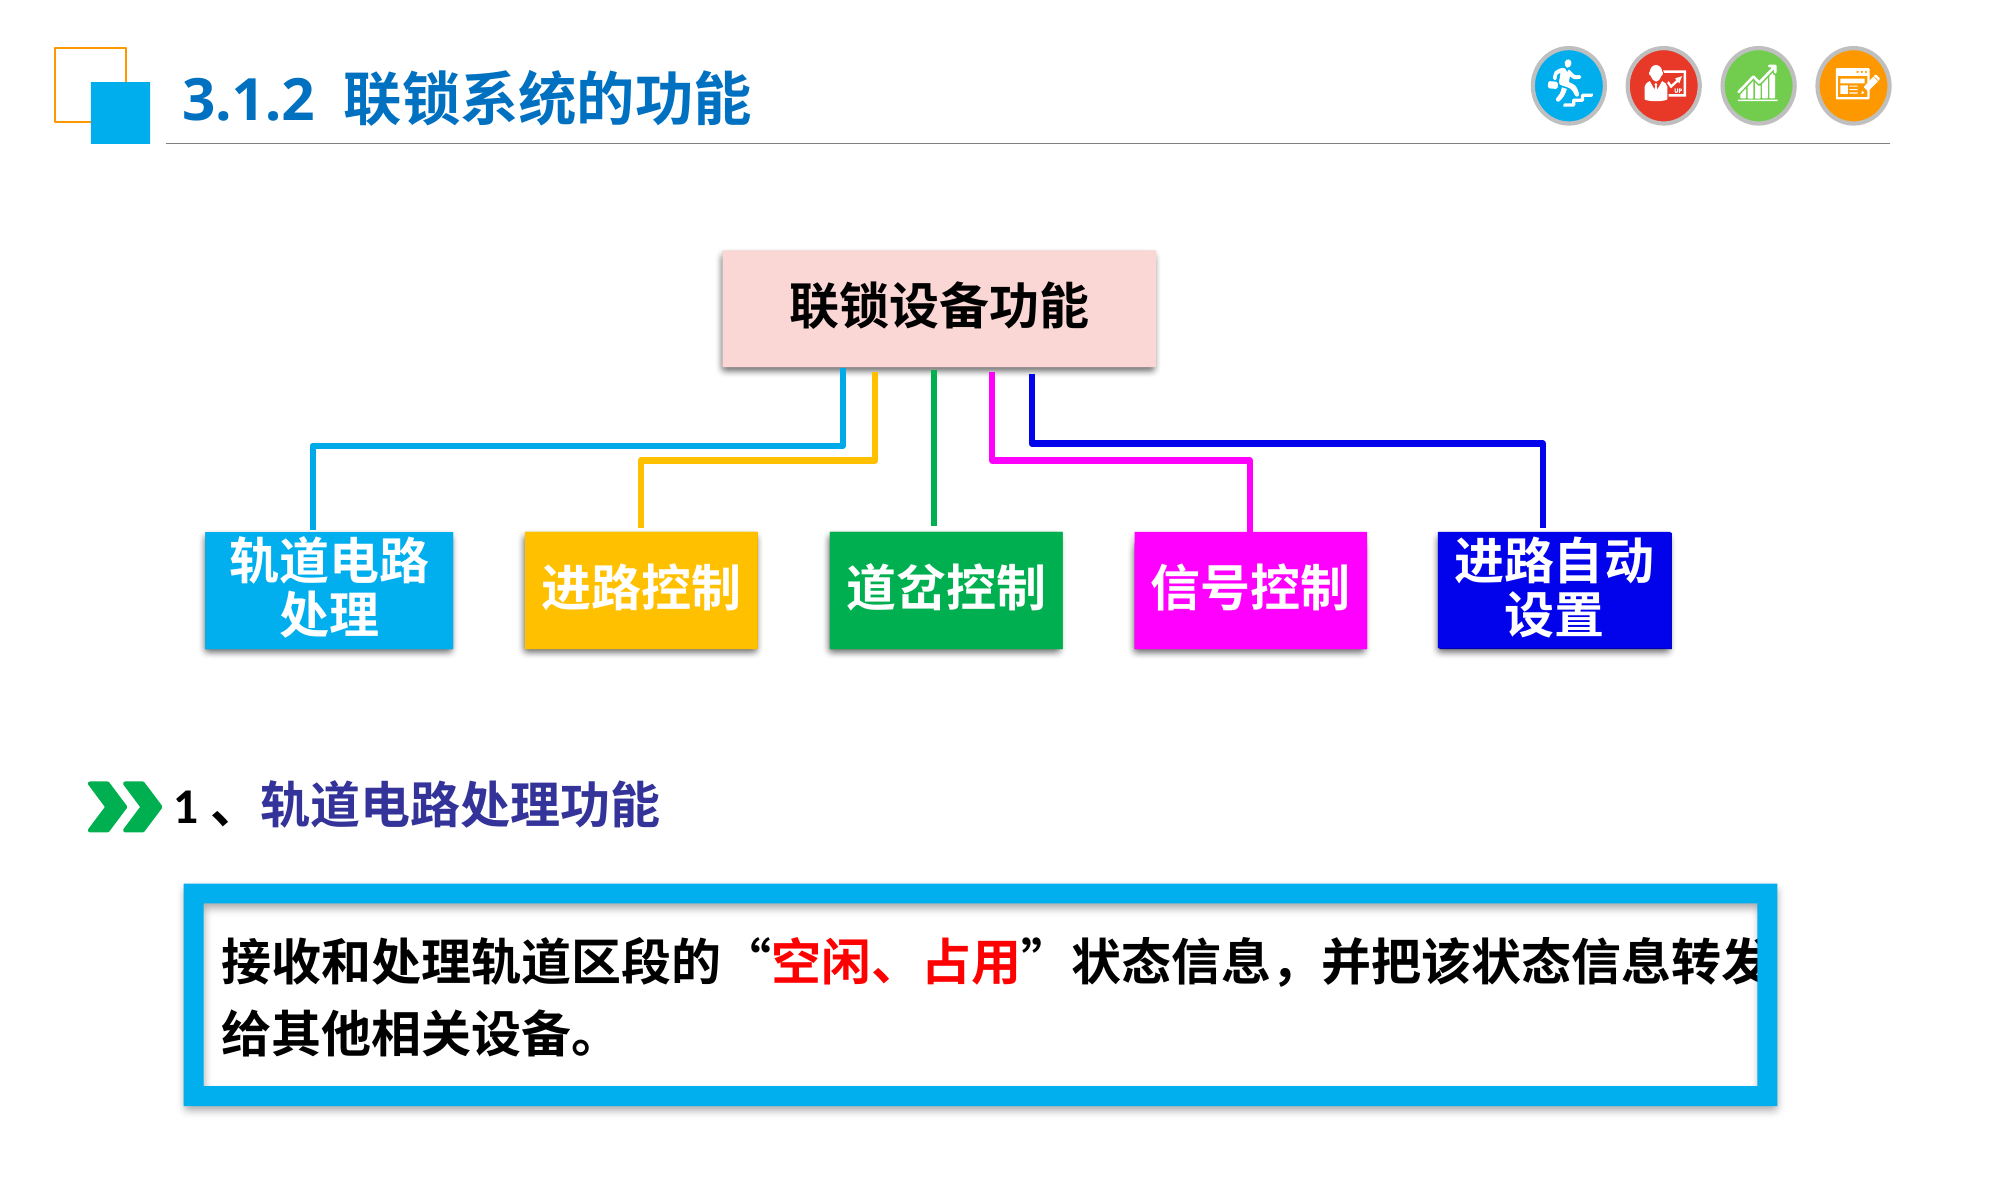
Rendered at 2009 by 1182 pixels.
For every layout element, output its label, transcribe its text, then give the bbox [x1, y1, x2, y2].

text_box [1134, 531, 1368, 650]
text_box [992, 376, 1251, 530]
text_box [829, 531, 1063, 650]
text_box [1437, 531, 1673, 650]
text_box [205, 531, 454, 650]
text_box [524, 531, 759, 650]
text_box [640, 376, 876, 529]
text_box [1031, 376, 1544, 529]
text_box [312, 376, 844, 530]
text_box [183, 883, 1788, 1107]
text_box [722, 250, 1157, 368]
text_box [89, 766, 673, 843]
text_box 3.1.2 联锁系统的功能 [161, 51, 773, 142]
